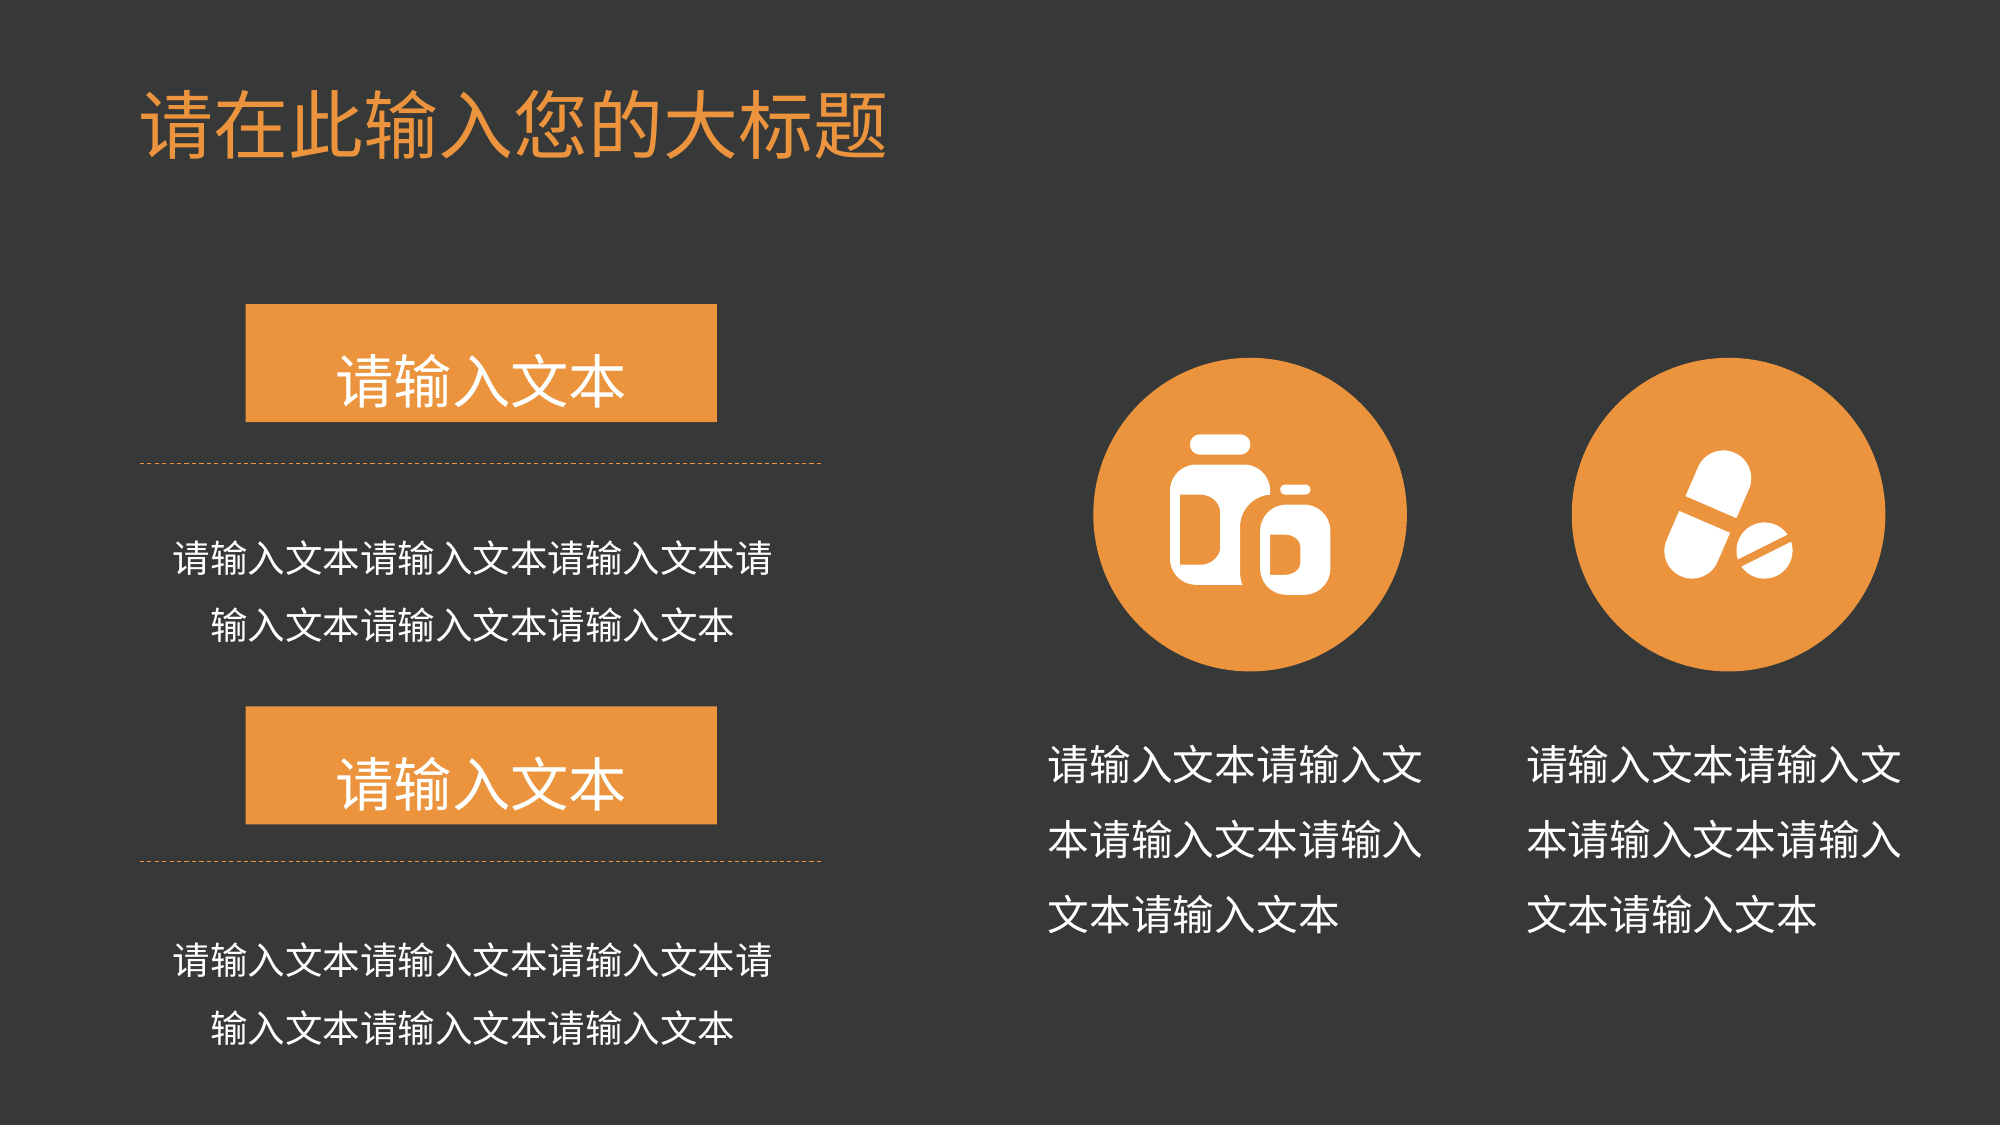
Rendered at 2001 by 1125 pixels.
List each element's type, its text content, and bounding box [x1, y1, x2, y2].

text_box [1280, 484, 1311, 495]
text_box [1190, 434, 1251, 455]
text_box [1571, 357, 1886, 672]
title 请在此输入您的大标题 [123, 59, 1876, 200]
text_box 请输入文本请输入文本请输入文本请输入文本请输入文本 [1510, 700, 1947, 953]
text_box 请输入文本请输入文本请输入文本请输入文本请输入文本 [1032, 700, 1468, 953]
text_box [1741, 541, 1793, 579]
text_box [1736, 522, 1788, 560]
text_box [1664, 510, 1731, 579]
text_box [1093, 357, 1407, 672]
text_box [1170, 464, 1271, 585]
text_box 请输入文本请输入文本请输入文本请输入文本请输入文本请输入文本 [139, 885, 806, 1079]
text_box 请输入文本 [245, 303, 718, 423]
text_box 请输入文本请输入文本请输入文本请输入文本请输入文本请输入文本 [139, 483, 806, 677]
text_box [1685, 450, 1752, 519]
text_box [1260, 504, 1331, 595]
text_box 请输入文本 [245, 705, 718, 826]
